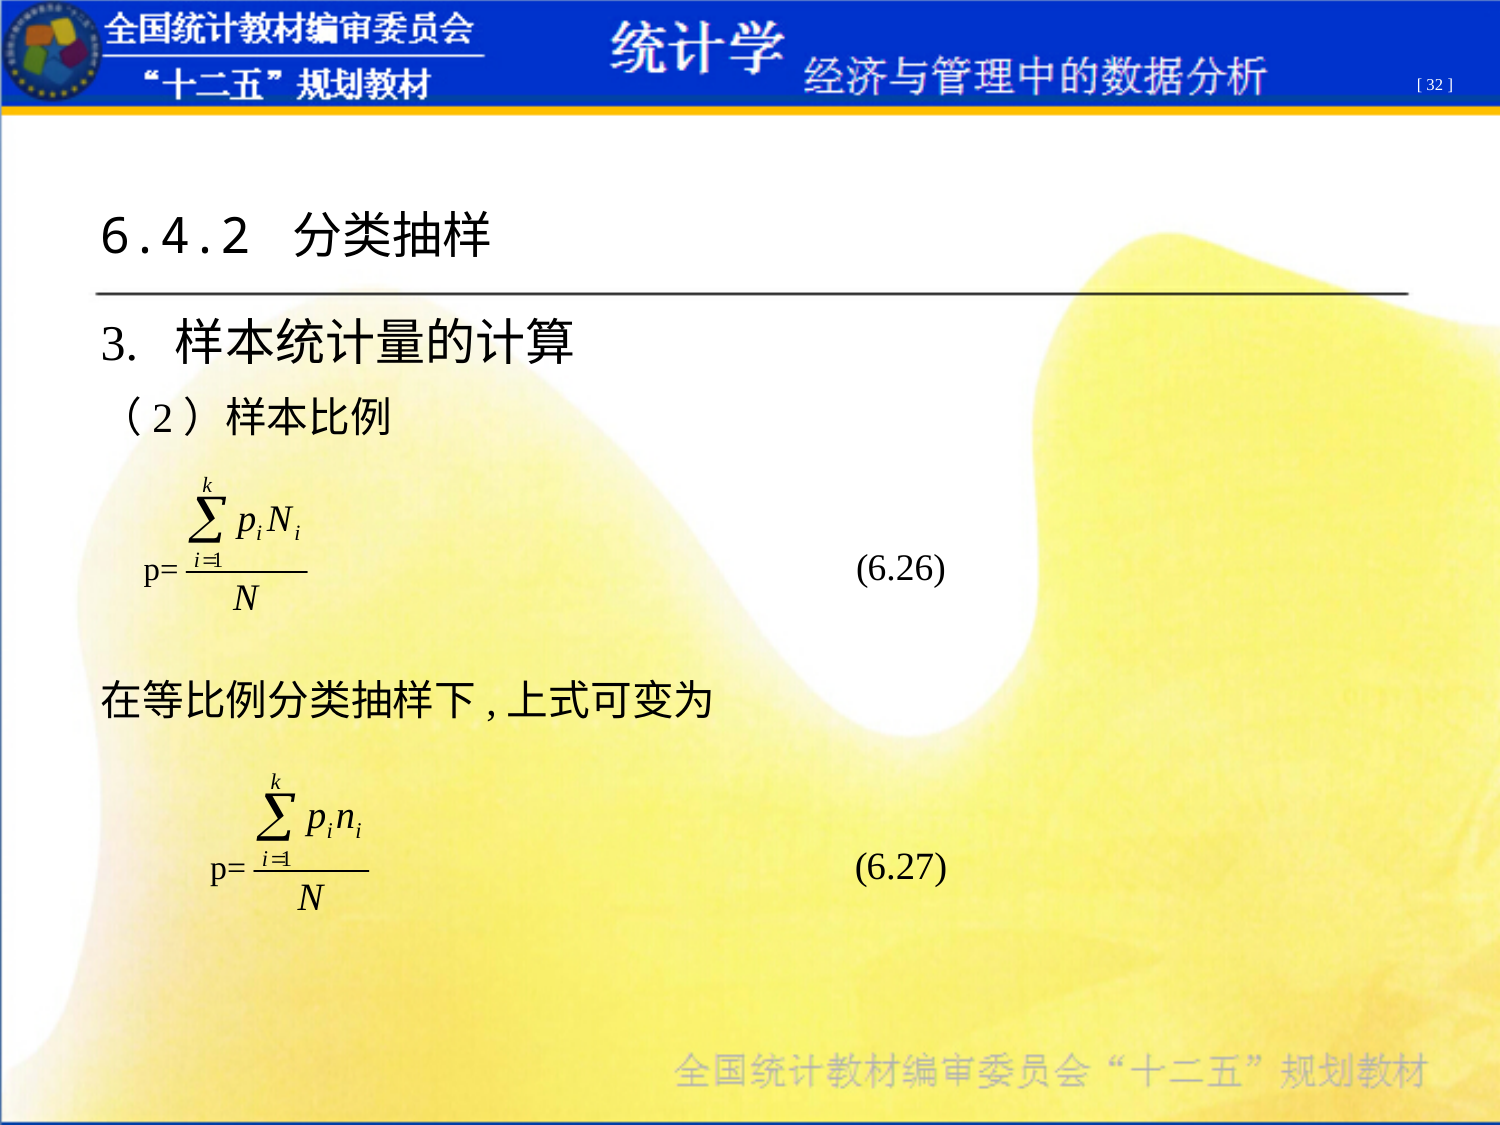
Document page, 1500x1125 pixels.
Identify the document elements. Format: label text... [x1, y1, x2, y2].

text_box [ 32 ] [1364, 66, 1468, 142]
picture [0, 1, 1500, 1125]
text_box 3. 样本统计量的计算 （2）样本比例 在等比例分类抽样下,上式可变为 [85, 302, 1447, 1016]
text_box 6.4.2 分类抽样 [85, 196, 1468, 271]
